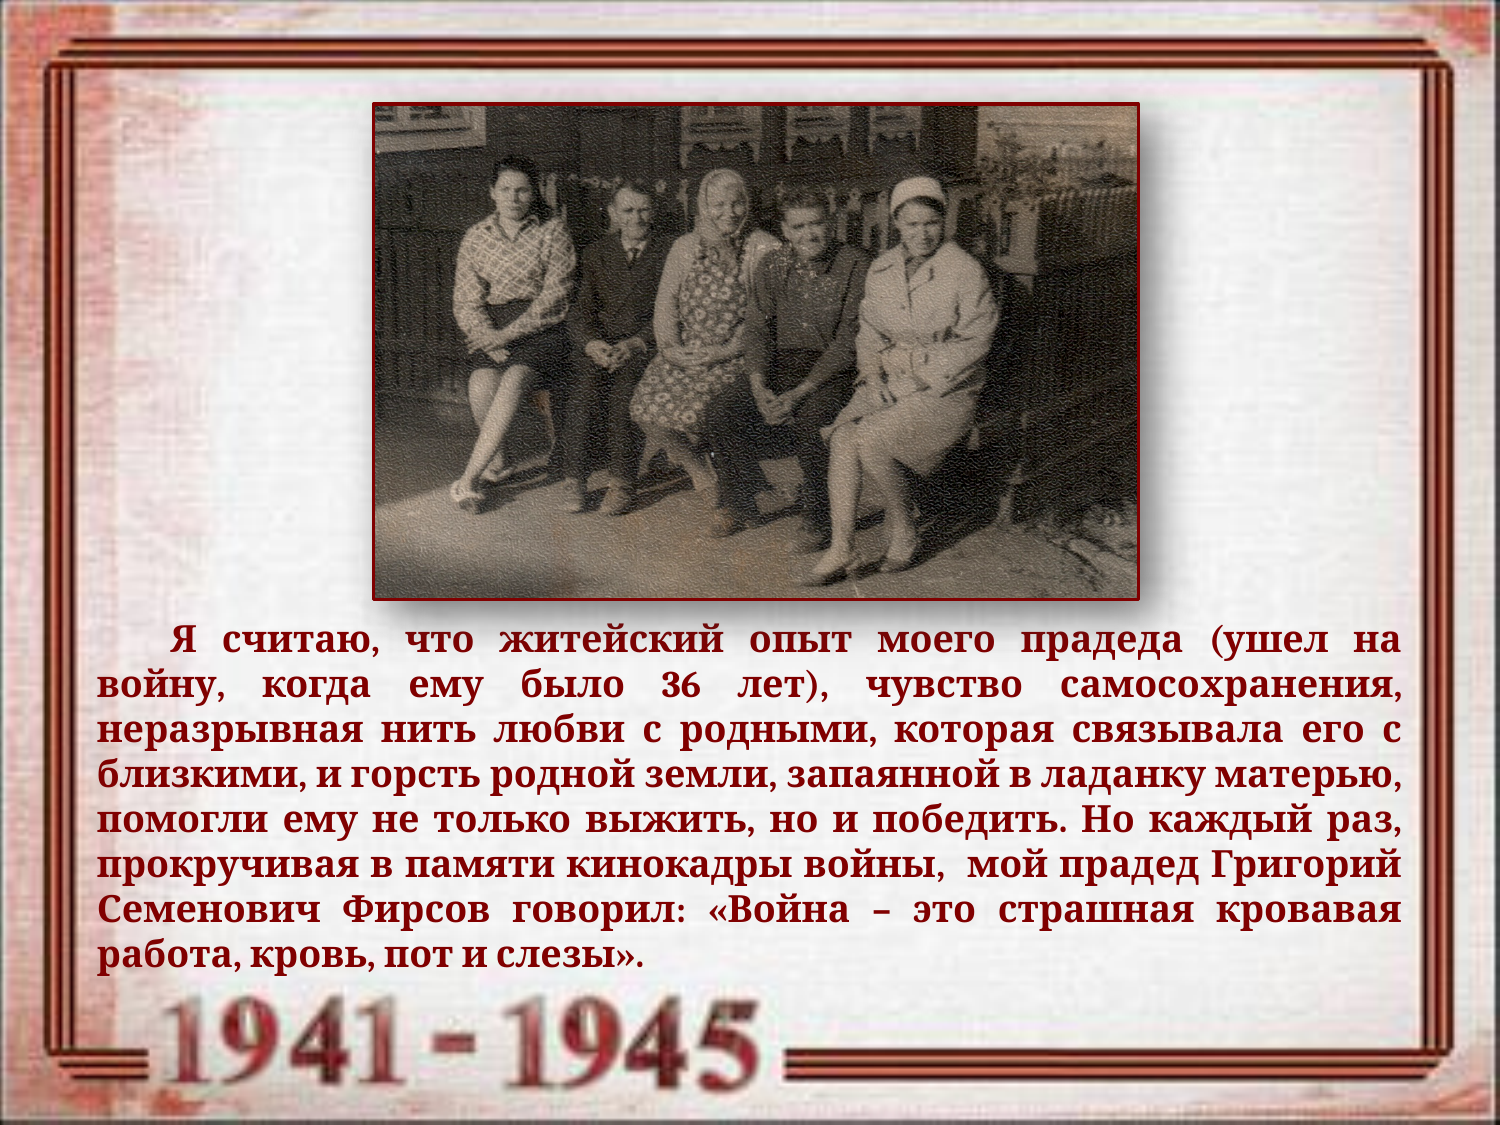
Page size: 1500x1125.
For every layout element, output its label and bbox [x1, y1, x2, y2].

picture [374, 105, 1137, 598]
list [0, 0, 1500, 1125]
